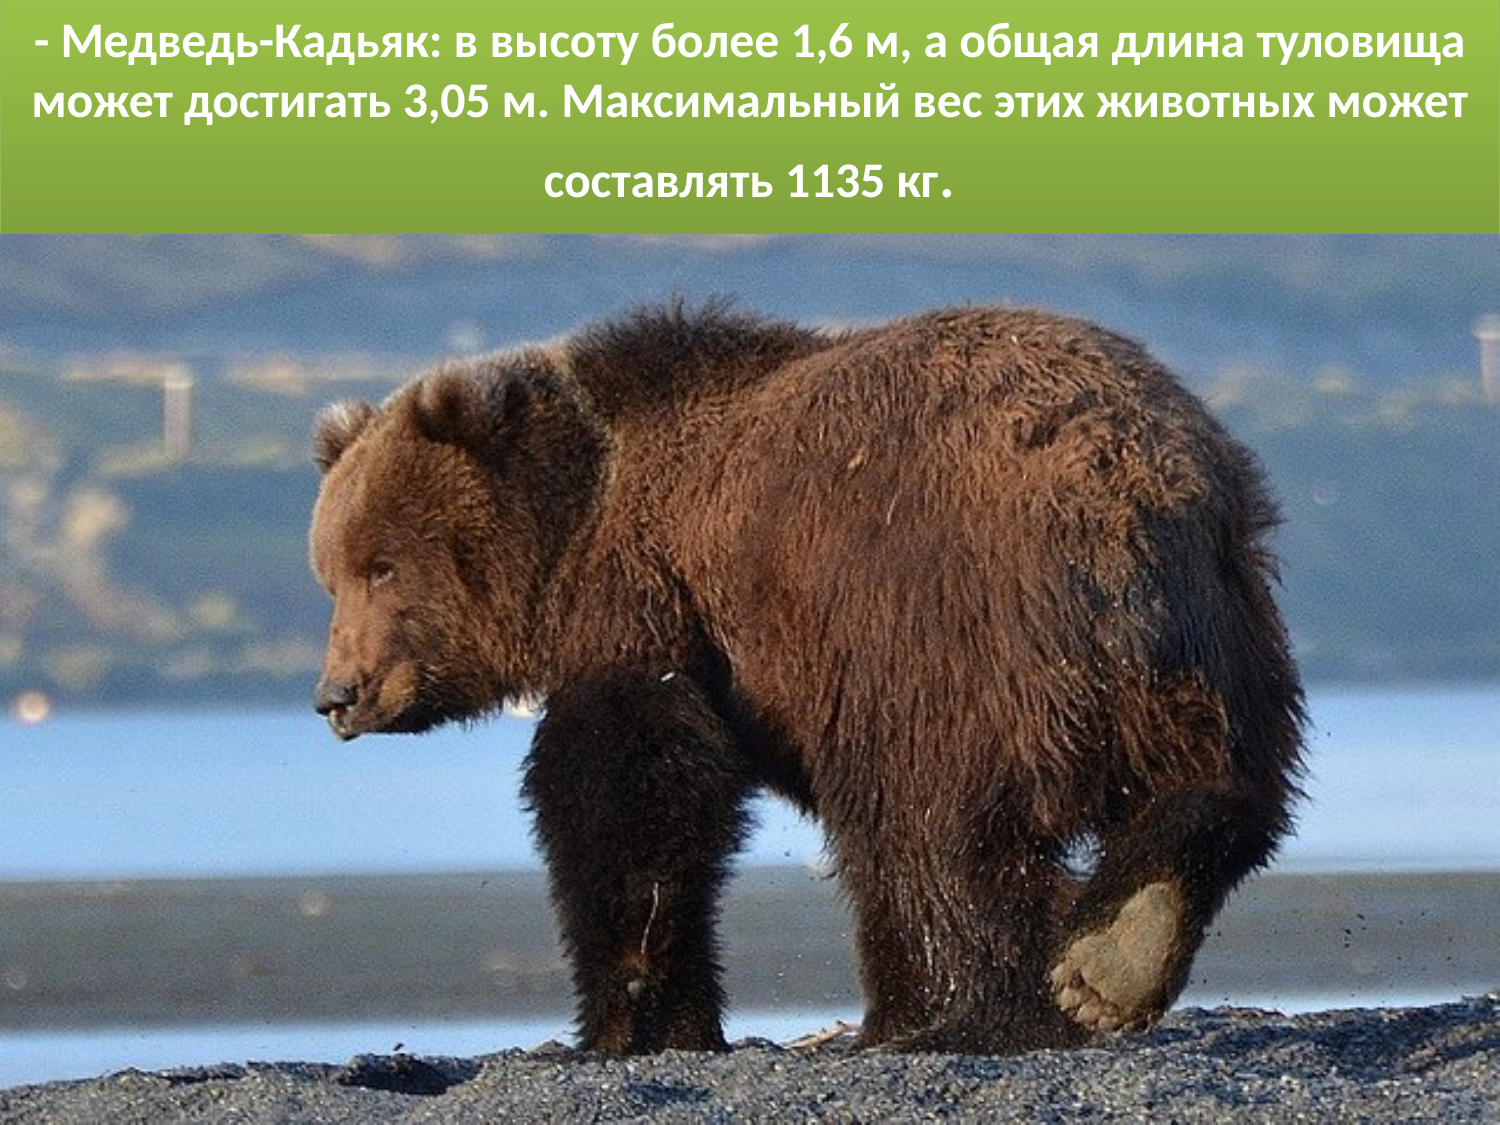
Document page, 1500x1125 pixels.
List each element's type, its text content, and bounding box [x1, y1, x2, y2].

picture [0, 234, 1500, 1125]
title - Медведь-Кадьяк: в высоту более 1,6 м, а общая длина туловища может достигать 3,05 м. Максимальный вес этих животных может составлять 1135 кг. [0, 0, 1500, 234]
